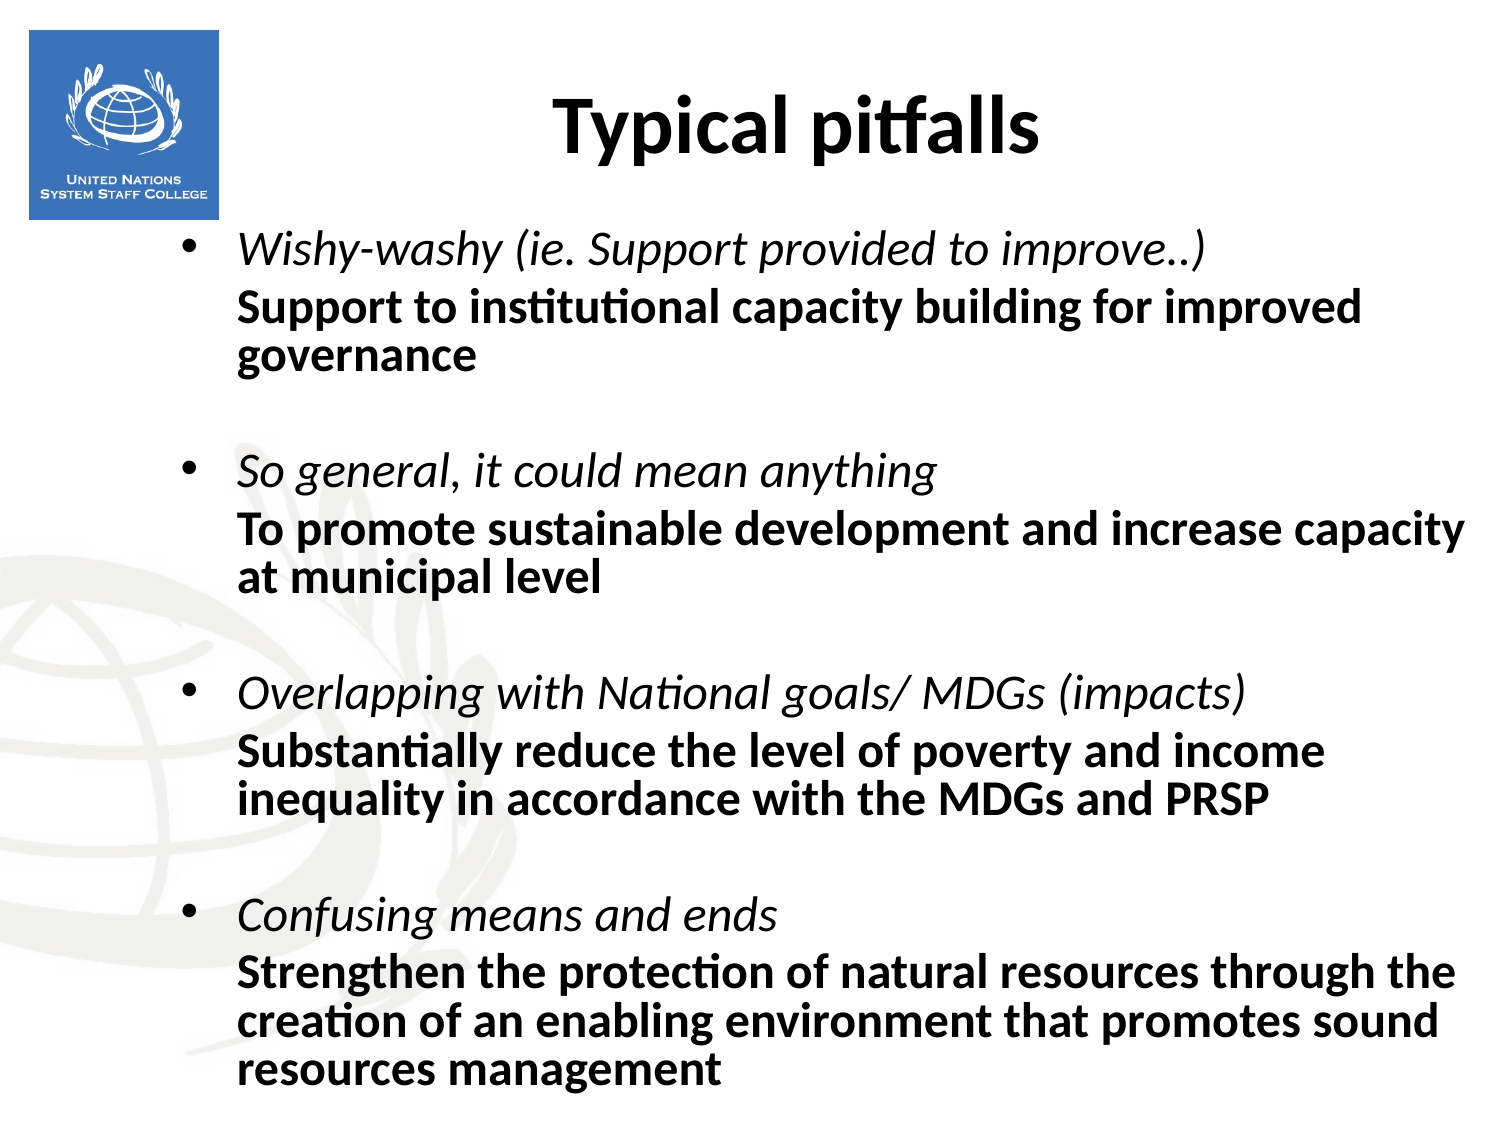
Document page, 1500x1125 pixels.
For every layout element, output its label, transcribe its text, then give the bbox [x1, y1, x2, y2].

picture [29, 30, 219, 220]
list Wishy-washy (ie. Support provided to improve..) Support to institutional capacity building for improved governance So general, it could mean anything To promote sustainable development and increase capacity at municipal level Overlapping with National goals/ MDGs (impacts) Substantially reduce the level of poverty and income inequality in accordance with the MDGs and PRSP Confusing means and ends Strengthen the protection of natural resources through the creation of an enabling environment that promotes sound resources management [165, 219, 1500, 1125]
title Typical pitfalls [159, 66, 1435, 175]
